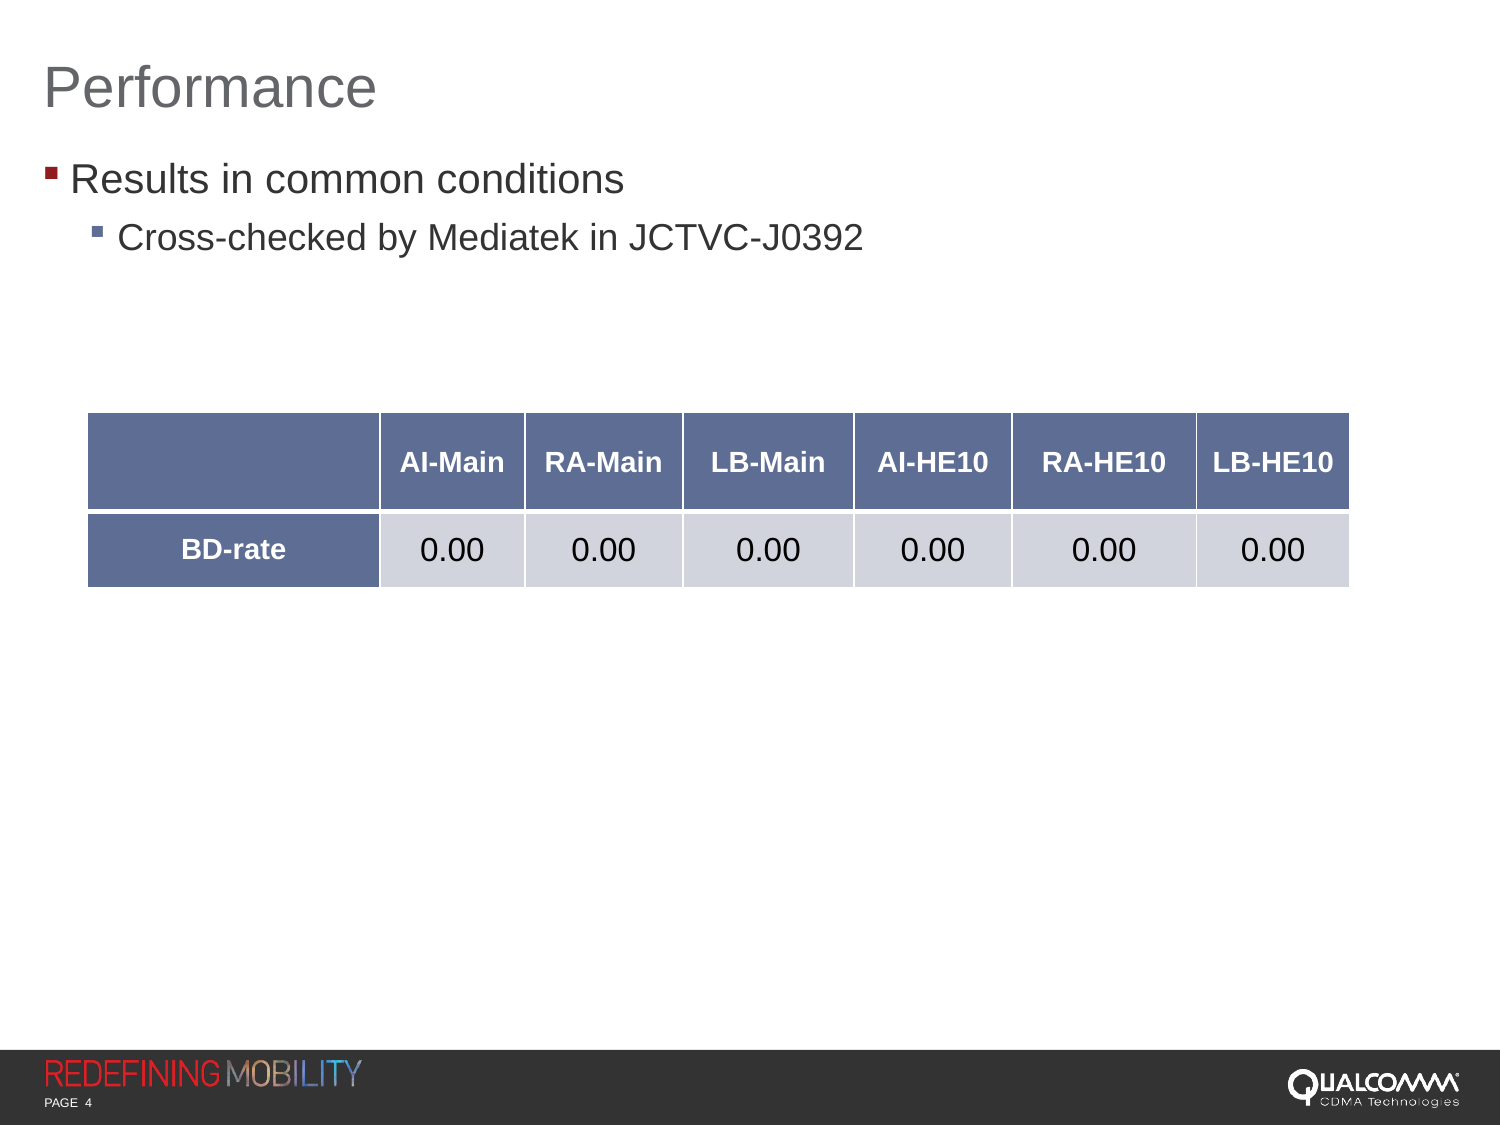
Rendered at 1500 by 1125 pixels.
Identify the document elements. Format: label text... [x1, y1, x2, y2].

table_cell 0.00 [855, 514, 1011, 587]
table_header LB-Main [684, 413, 853, 509]
table_cell 0.00 [1197, 514, 1349, 587]
picture [30, 1048, 372, 1099]
table_cell 0.00 [381, 514, 524, 587]
table_cell 0.00 [526, 514, 682, 587]
title Performance [28, 44, 1462, 138]
table_cell BD-rate [88, 514, 379, 587]
table_header LB-HE10 [1197, 413, 1349, 509]
table_header RA-HE10 [1013, 413, 1196, 509]
table_header AI-HE10 [855, 413, 1011, 509]
table_header [88, 413, 379, 509]
table_cell 0.00 [684, 514, 853, 587]
list Results in common conditions Cross-checked by Mediatek in JCTVC-J0392 [26, 148, 1457, 1021]
table_header RA-Main [526, 413, 682, 509]
table_cell 0.00 [1013, 514, 1196, 587]
picture [1278, 1058, 1478, 1114]
table_header AI-Main [381, 413, 524, 509]
